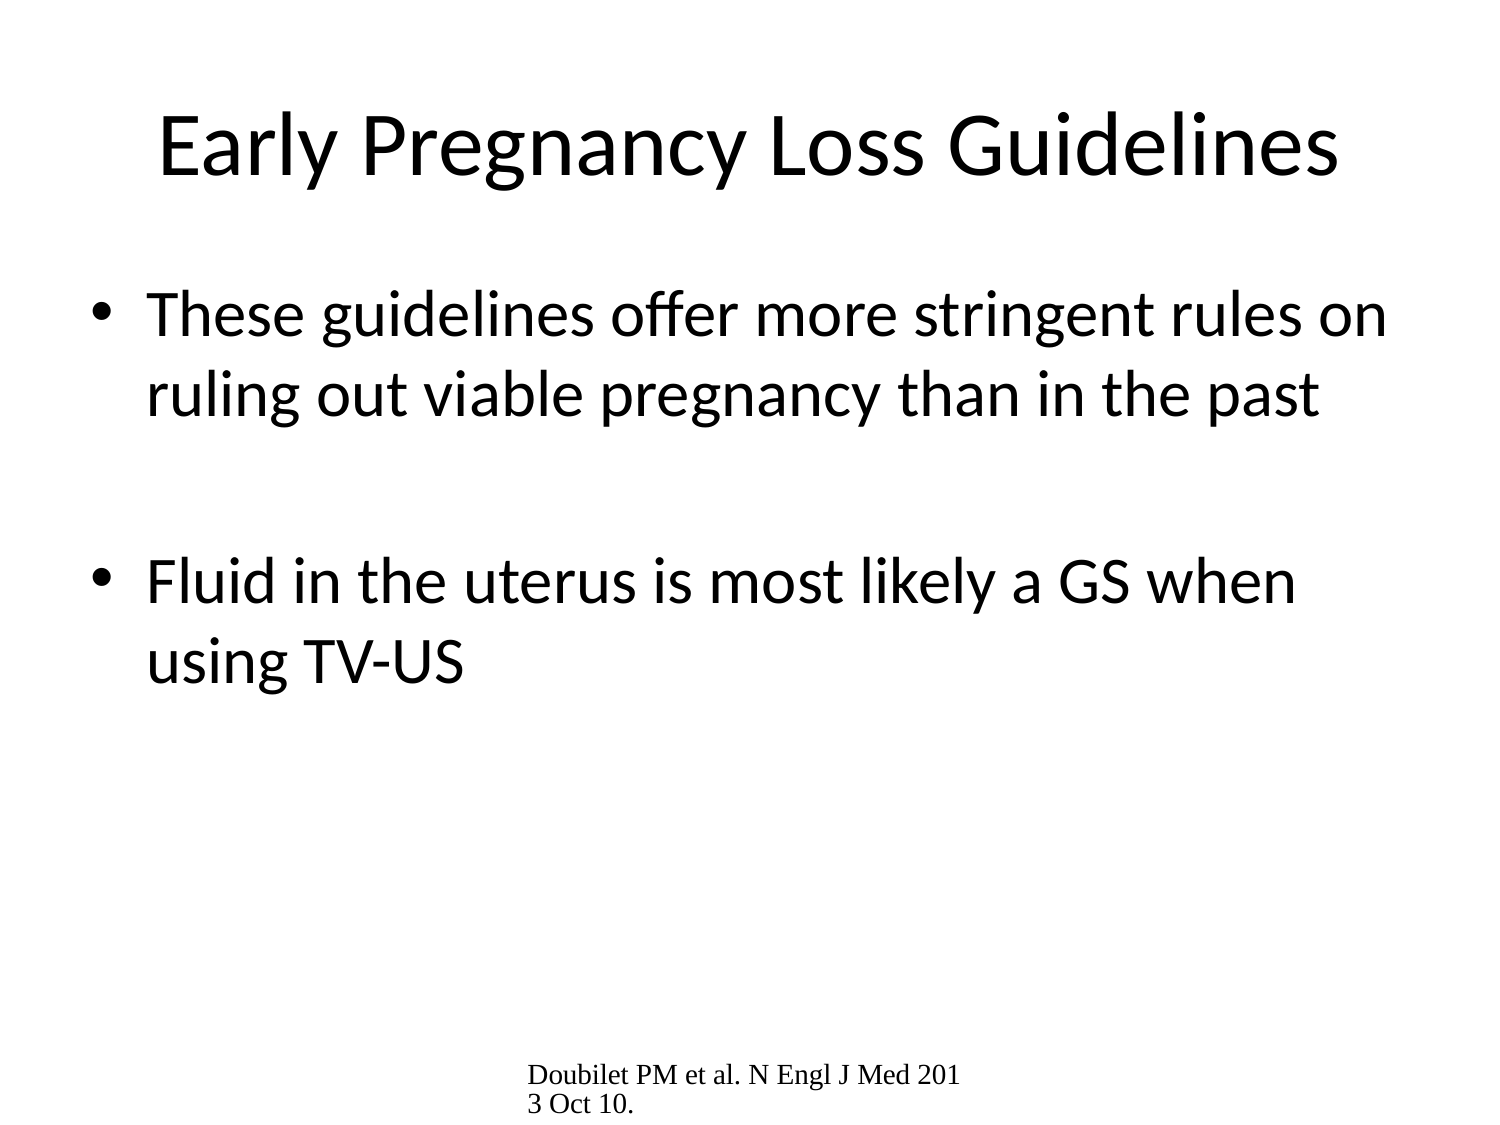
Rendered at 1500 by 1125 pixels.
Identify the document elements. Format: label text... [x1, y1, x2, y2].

footer Doubilet PM et al. N Engl J Med 2013 Oct 10. [512, 1042, 988, 1103]
list These guidelines offer more stringent rules on ruling out viable pregnancy than in the past Fluid in the uterus is most likely a GS when using TV-US [75, 262, 1425, 1005]
title Early Pregnancy Loss Guidelines [75, 45, 1425, 233]
